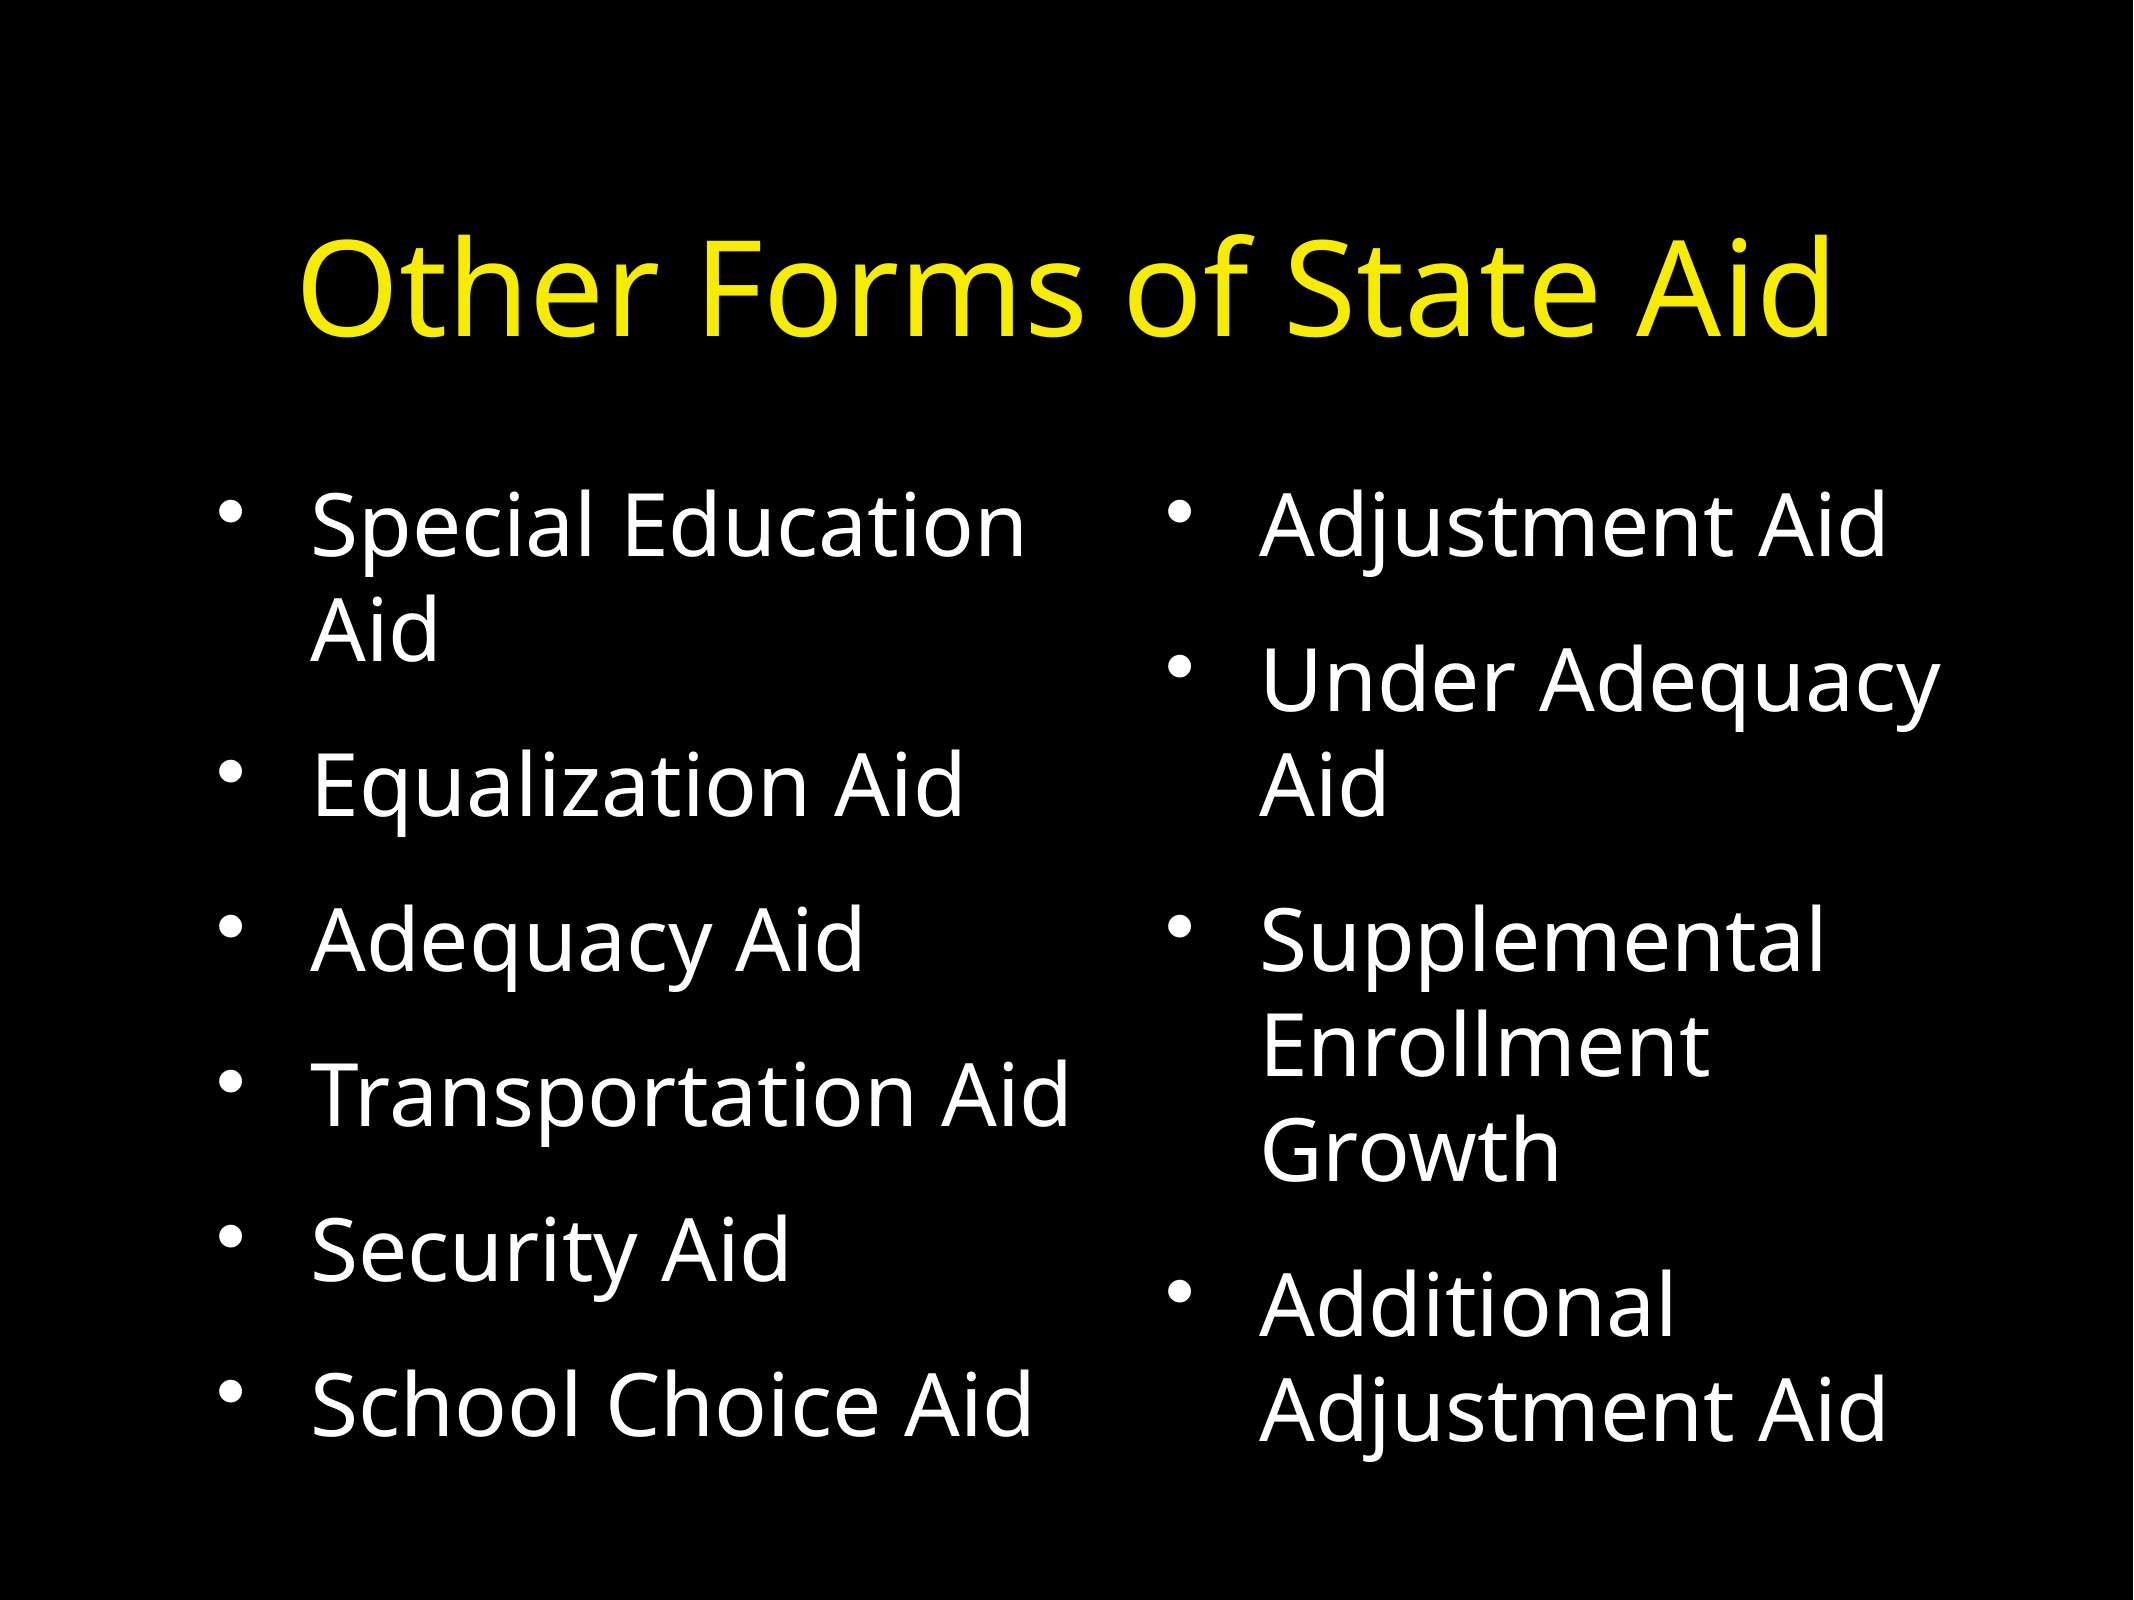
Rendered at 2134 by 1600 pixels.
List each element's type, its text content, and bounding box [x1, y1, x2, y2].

title Other Forms of State Aid [224, 66, 1911, 460]
text_box Special Education Aid Equalization Aid Adequacy Aid Transportation Aid Security Aid School Choice Aid Adjustment Aid Under Adequacy Aid Supplemental Enrollment Growth Additional Adjustment Aid [208, 460, 2032, 1384]
